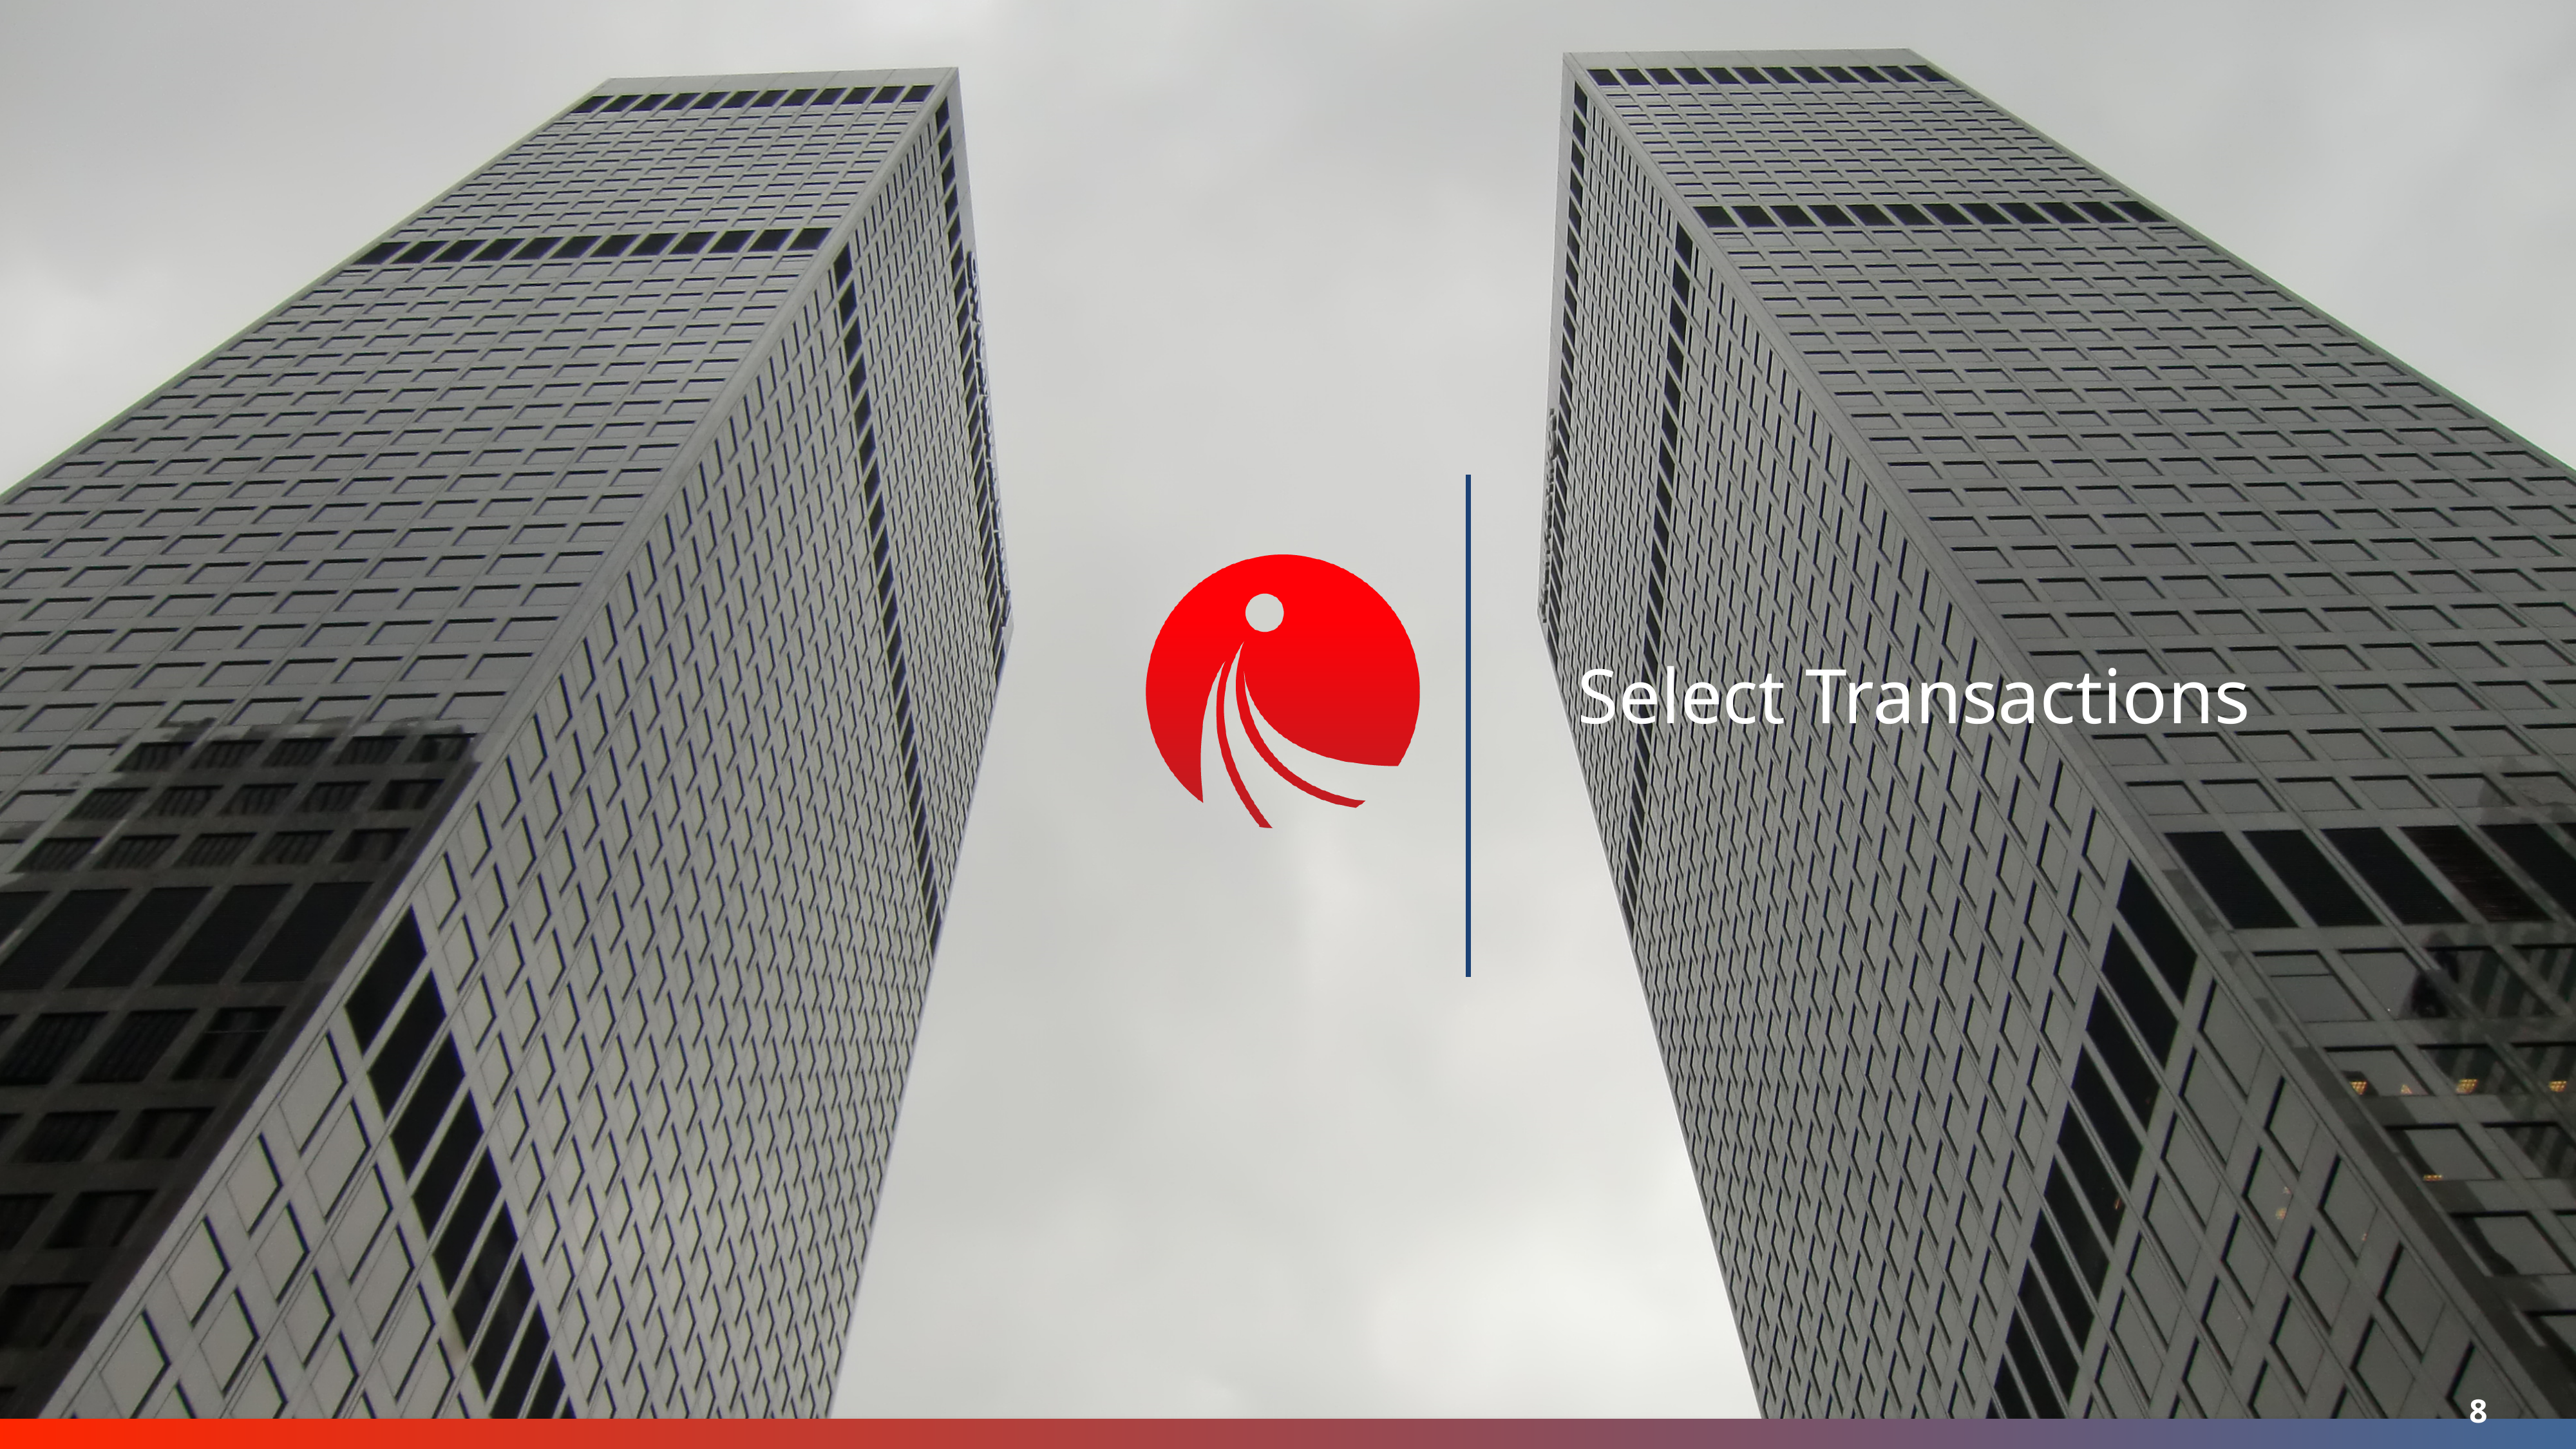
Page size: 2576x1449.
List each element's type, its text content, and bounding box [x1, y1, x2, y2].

slide_number 8 [2459, 1380, 2514, 1440]
title Select Transactions [1567, 420, 2477, 968]
picture [0, 0, 2576, 1419]
